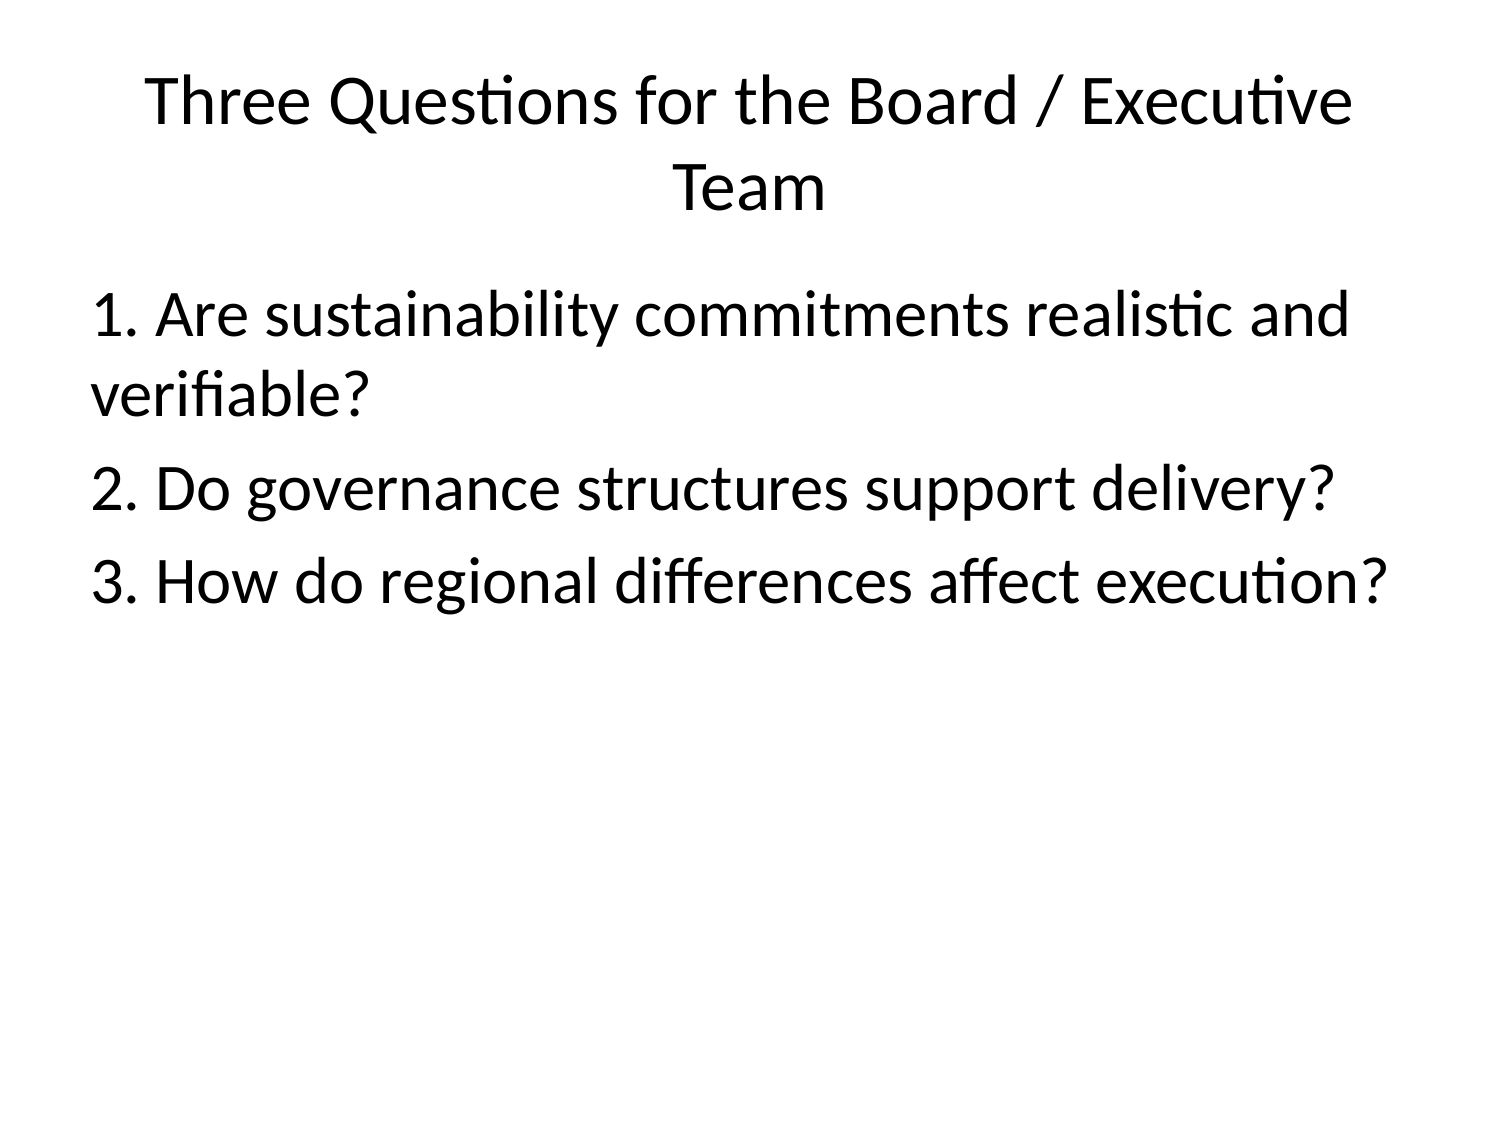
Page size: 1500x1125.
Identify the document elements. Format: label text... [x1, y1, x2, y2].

list 1. Are sustainability commitments realistic and verifiable? 2. Do governance structures support delivery? 3. How do regional differences affect execution? [75, 262, 1425, 1005]
title Three Questions for the Board / Executive Team [75, 45, 1425, 233]
